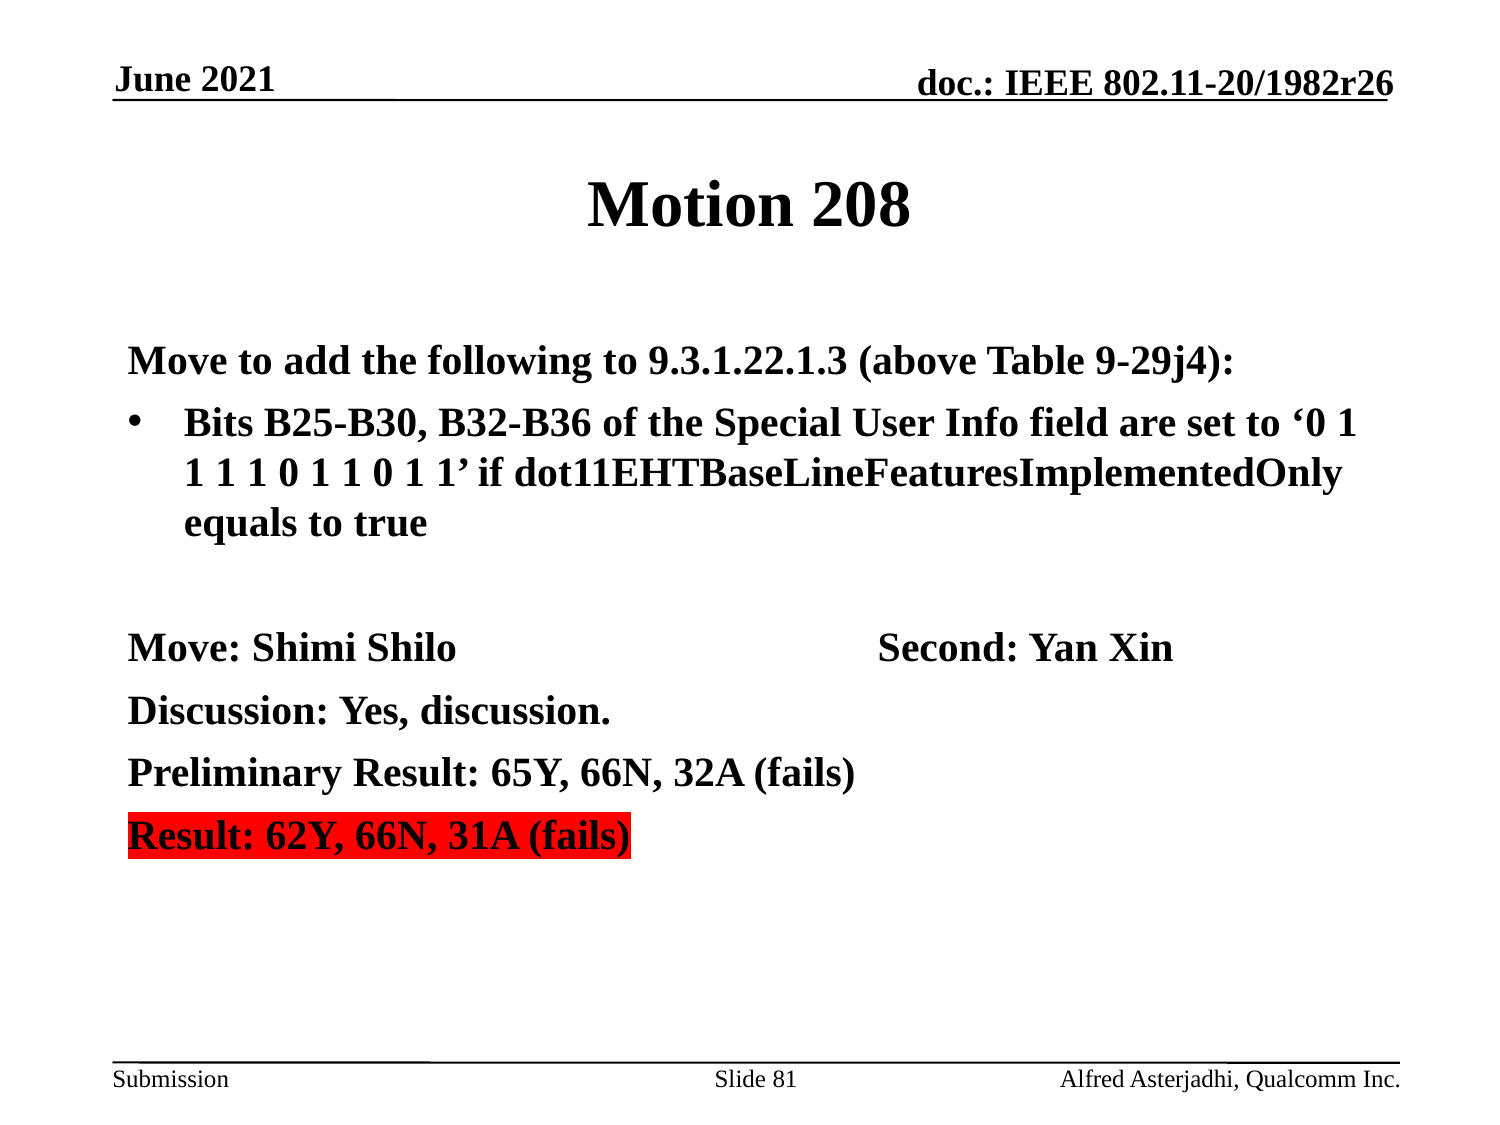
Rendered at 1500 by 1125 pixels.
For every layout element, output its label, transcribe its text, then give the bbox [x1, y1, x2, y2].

list Move to add the following to 9.3.1.22.1.3 (above Table 9-29j4): Bits B25-B30, B32-B36 of the Special User Info field are set to ‘0 1 1 1 1 0 1 1 0 1 1’ if dot11EHTBaseLineFeaturesImplementedOnly equals to true Move: Shimi Shilo Second: Yan Xin Discussion: Yes, discussion. Preliminary Result: 65Y, 66N, 32A (fails) Result: 62Y, 66N, 31A (fails) [112, 324, 1388, 1000]
footer Alfred Asterjadhi, Qualcomm Inc. [878, 1061, 1402, 1093]
title Motion 208 [112, 112, 1388, 288]
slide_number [114, 54, 423, 100]
slide_number Slide 81 [712, 1061, 800, 1123]
